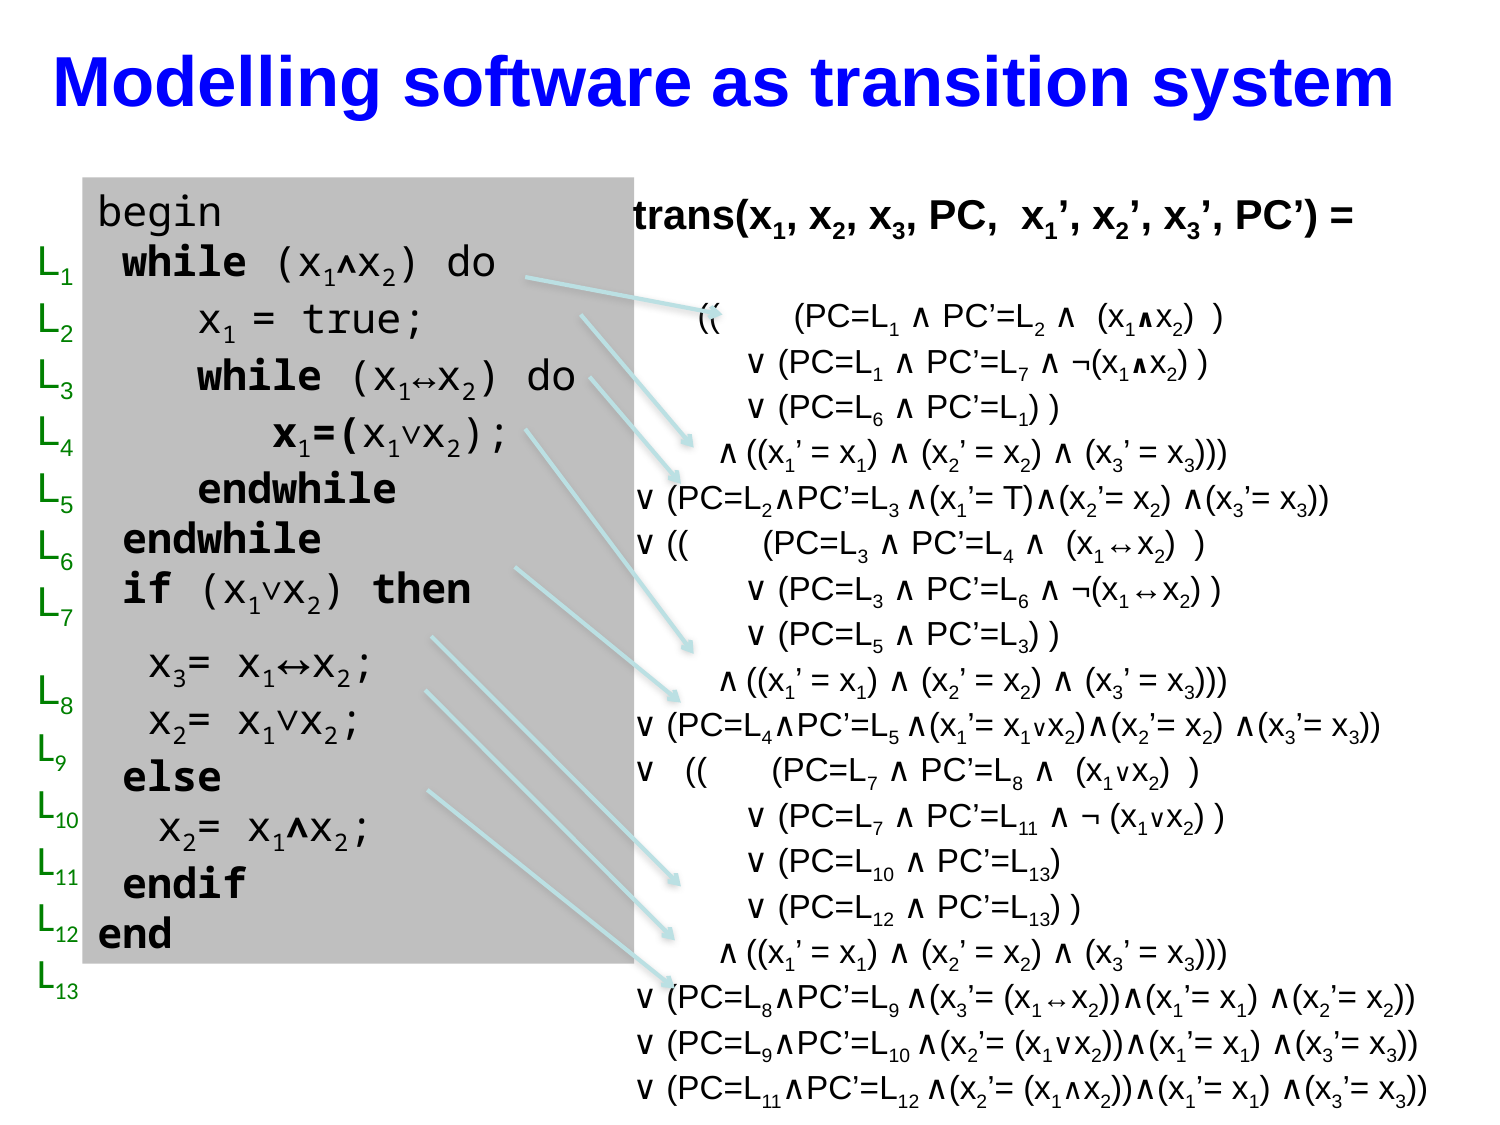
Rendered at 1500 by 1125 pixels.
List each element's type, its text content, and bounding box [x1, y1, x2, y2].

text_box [524, 276, 723, 315]
text_box trans(x1, x2, x3, PC, x1’, x2’, x3’, PC’) = (( (PC=L1 ∧ PC’=L2 ∧ (x1∧x2) ) ∨ (PC=L1 ∧ PC’=L7 ∧ ¬(x1∧x2) ) ∨ (PC=L6 ∧ PC’=L1) ) ∧ ((x1’ = x1) ∧ (x2’ = x2) ∧ (x3’ = x3))) ∨ (PC=L2∧PC’=L3 ∧(x1’= T)∧(x2’= x2) ∧(x3’= x3)) ∨ (( (PC=L3 ∧ PC’=L4 ∧ (x1↔x2) ) ∨ (PC=L3 ∧ PC’=L6 ∧ ¬(x1↔x2) ) ∨ (PC=L5 ∧ PC’=L3) ) ∧ ((x1’ = x1) ∧ (x2’ = x2) ∧ (x3’ = x3))) ∨ (PC=L4∧PC’=L5 ∧(x1’= x1∨x2)∧(x2’= x2) ∧(x3’= x3)) ∨ (( (PC=L7 ∧ PC’=L8 ∧ (x1∨x2) ) ∨ (PC=L7 ∧ PC’=L11 ∧ ¬ (x1∨x2) ) ∨ (PC=L10 ∧ PC’=L13) ∨ (PC=L12 ∧ PC’=L13) ) ∧ ((x1’ = x1) ∧ (x2’ = x2) ∧ (x3’ = x3))) ∨ (PC=L8∧PC’=L9 ∧(x3’= (x1↔x2))∧(x1’= x1) ∧(x2’= x2)) ∨ (PC=L9∧PC’=L10 ∧(x2’= (x1∨x2))∧(x1’= x1) ∧(x3’= x3)) ∨ (PC=L11∧PC’=L12 ∧(x2’= (x1∧x2))∧(x1’= x1) ∧(x3’= x3)) [618, 180, 1500, 1125]
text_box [424, 689, 676, 790]
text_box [524, 428, 694, 655]
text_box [426, 789, 676, 989]
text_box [589, 376, 682, 427]
title Modelling software as transition system [37, 19, 1463, 138]
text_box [430, 635, 682, 887]
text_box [580, 314, 694, 428]
text_box begin while (x1∧x2) do x1 = true; while (x1↔x2) do x1=(x1∨x2); endwhile endwhile if (x1∨x2) then x3= x1↔x2; x2= x1∨x2; else x2= x1∧x2; endif end [82, 177, 635, 964]
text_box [514, 566, 682, 635]
text_box L1 L2 L3 L4 L5 L6 L7 L8 L9 L10 L11 L12 L13 [22, 226, 170, 1069]
